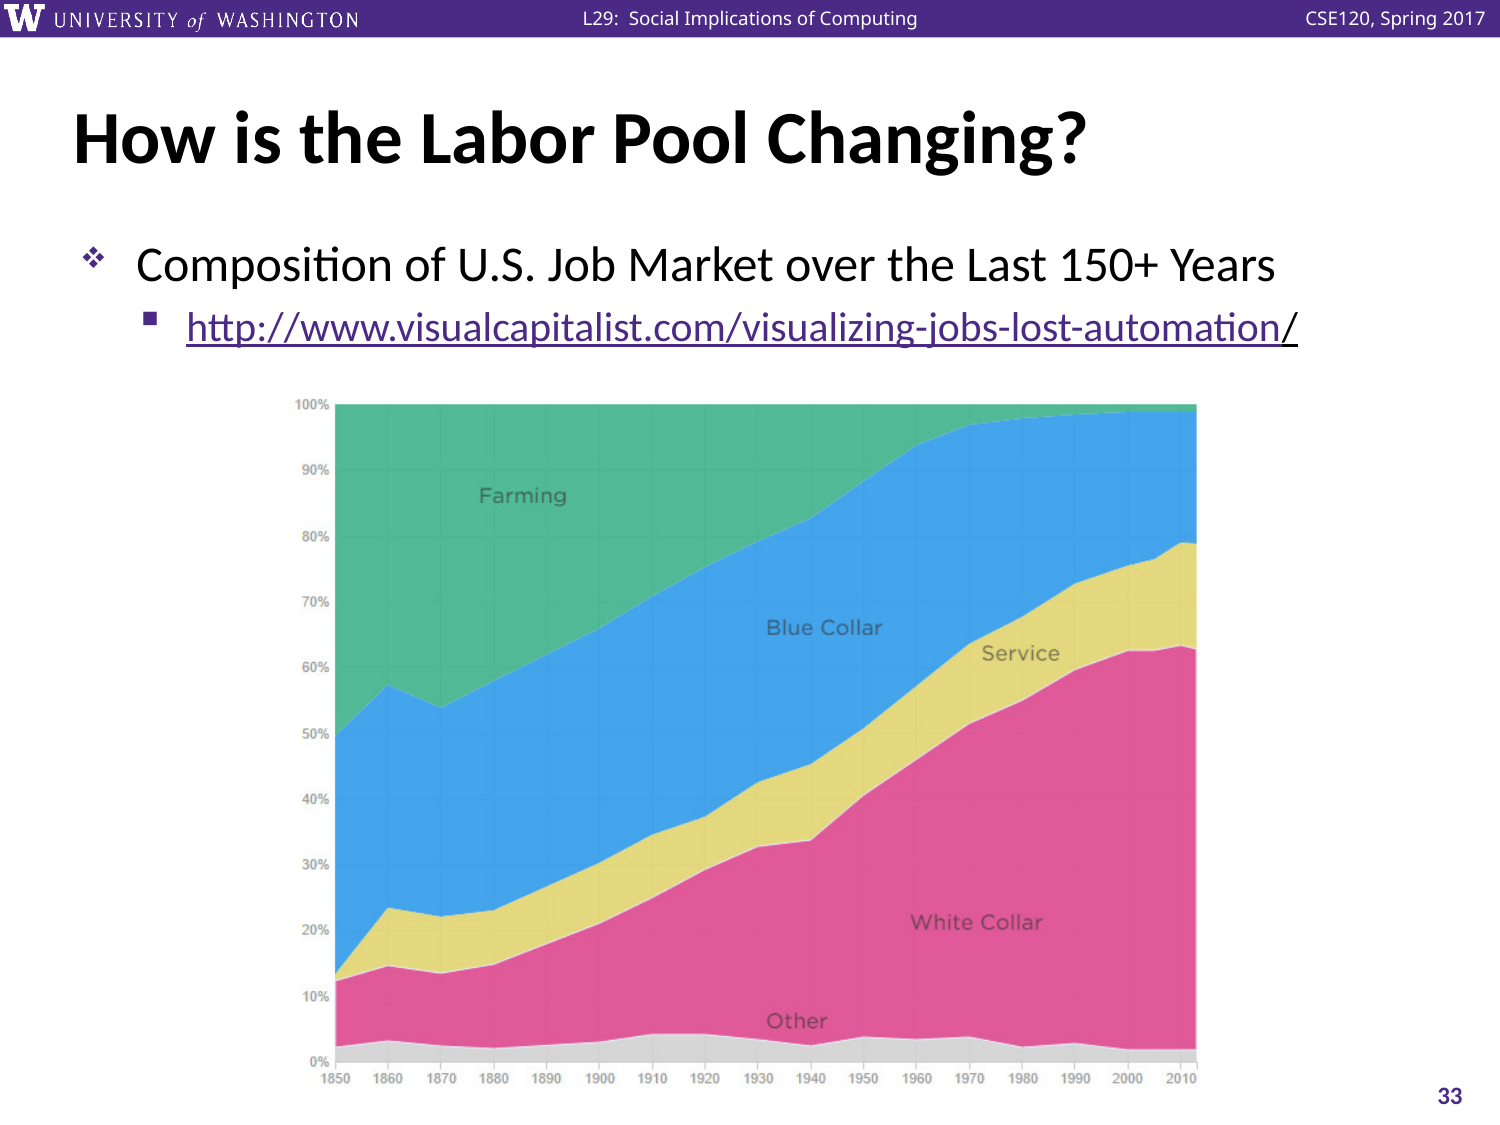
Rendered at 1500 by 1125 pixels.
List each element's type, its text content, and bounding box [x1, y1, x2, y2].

picture [4, 4, 358, 32]
title How is the Labor Pool Changing? [58, 71, 1438, 197]
picture [269, 389, 1231, 1095]
slide_number 33 [1400, 1065, 1500, 1125]
list Composition of U.S. Job Market over the Last 150+ Years http://www.visualcapitalist.com/visualizing-jobs-lost-automation/ [64, 223, 1438, 1040]
